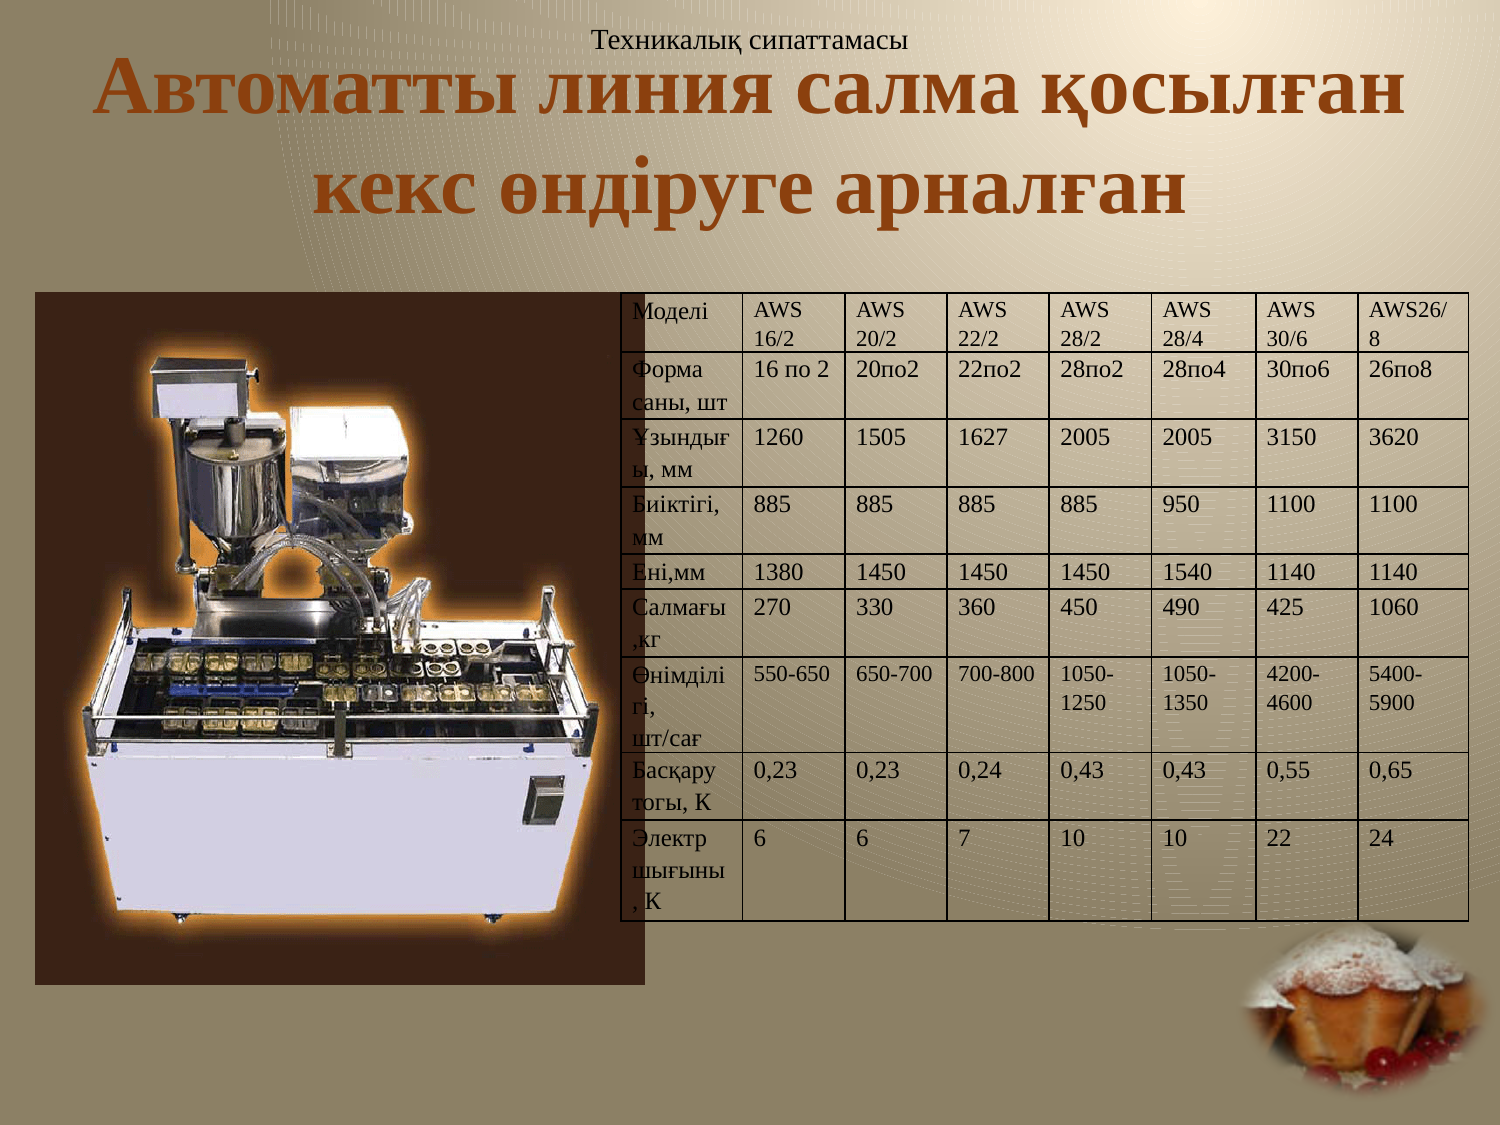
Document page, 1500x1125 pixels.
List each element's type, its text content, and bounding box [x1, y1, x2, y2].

table_header AWS 20/2 [846, 294, 946, 351]
table_cell 1450 [948, 555, 1048, 588]
table_header AWS26/8 [1359, 294, 1468, 351]
table_cell 1140 [1257, 555, 1357, 588]
table_cell 1380 [743, 555, 844, 588]
table_cell 1050-1350 [1152, 658, 1255, 752]
table_cell Электр шығыны, К [645, 821, 742, 920]
table_cell 1100 [1257, 488, 1357, 553]
table_cell 425 [1257, 590, 1357, 656]
text_box Техникалық сипаттамасы [575, 12, 925, 63]
table_cell 4200-4600 [1257, 658, 1357, 752]
picture [1231, 914, 1500, 1105]
table_cell Басқару тогы, К [645, 753, 742, 819]
table_cell 28по4 [1152, 353, 1255, 418]
table_cell 1100 [1359, 488, 1468, 553]
table_cell 3150 [1257, 420, 1357, 486]
table_cell 22по2 [948, 353, 1048, 418]
table_cell 10 [1050, 821, 1151, 920]
table_cell 1627 [948, 420, 1048, 486]
table_header Моделі [645, 294, 742, 351]
table_cell 0,55 [1257, 753, 1357, 819]
table_cell 490 [1152, 590, 1255, 656]
table_cell 885 [948, 488, 1048, 553]
table_cell 26по8 [1359, 353, 1468, 418]
table_header AWS 28/4 [1152, 294, 1255, 351]
table_cell 700-800 [948, 658, 1048, 752]
table_cell 1505 [846, 420, 946, 486]
table_cell 270 [743, 590, 844, 656]
table_cell Өнімділігі, шт/сағ [645, 658, 742, 752]
table_cell 0,65 [1359, 753, 1468, 819]
table_header AWS 16/2 [743, 294, 844, 351]
table_header AWS 30/6 [1257, 294, 1357, 351]
table_cell 22 [1257, 821, 1357, 910]
table_cell 6 [743, 821, 844, 920]
table_cell 24 [1359, 821, 1468, 910]
table_cell 0,43 [1050, 753, 1151, 819]
table_cell 885 [846, 488, 946, 553]
table_cell 330 [846, 590, 946, 656]
table_cell 1060 [1359, 590, 1468, 656]
table_cell 16 по 2 [743, 353, 844, 418]
title Автоматты линия салма қосылған кекс өндіруге арналған [75, 50, 1425, 238]
table_cell 650-700 [846, 658, 946, 752]
table_cell 0,43 [1152, 753, 1255, 819]
table_cell 2005 [1050, 420, 1151, 486]
table_cell 28по2 [1050, 353, 1151, 418]
table_cell 1140 [1359, 555, 1468, 588]
table_cell 0,24 [948, 753, 1048, 819]
table_cell 885 [1050, 488, 1151, 553]
table_cell 1050-1250 [1050, 658, 1151, 752]
table_header AWS 22/2 [948, 294, 1048, 351]
table_cell Ұзындығы, мм [645, 420, 742, 486]
table_cell 2005 [1152, 420, 1255, 486]
table_cell Салмағы,кг [645, 590, 742, 656]
table_cell 7 [948, 821, 1048, 920]
table_cell 6 [846, 821, 946, 920]
table_cell 450 [1050, 590, 1151, 656]
table_cell 950 [1152, 488, 1255, 553]
table_cell 20по2 [846, 353, 946, 418]
table_cell 1450 [1050, 555, 1151, 588]
table_header AWS 28/2 [1050, 294, 1151, 351]
table_cell Форма саны, шт [645, 353, 742, 418]
table_cell 0,23 [743, 753, 844, 819]
table_cell Ені,мм [645, 555, 742, 588]
table_cell 30по6 [1257, 353, 1357, 418]
table_cell 1260 [743, 420, 844, 486]
table_cell 10 [1152, 821, 1255, 920]
table_cell 360 [948, 590, 1048, 656]
table_cell 5400-5900 [1359, 658, 1468, 752]
table_cell 1450 [846, 555, 946, 588]
table_cell Биіктігі, мм [645, 488, 742, 553]
table_cell 885 [743, 488, 844, 553]
table_cell 1540 [1152, 555, 1255, 588]
picture [35, 292, 645, 985]
table_cell 3620 [1359, 420, 1468, 486]
table_cell 0,23 [846, 753, 946, 819]
table_cell 550-650 [743, 658, 844, 752]
